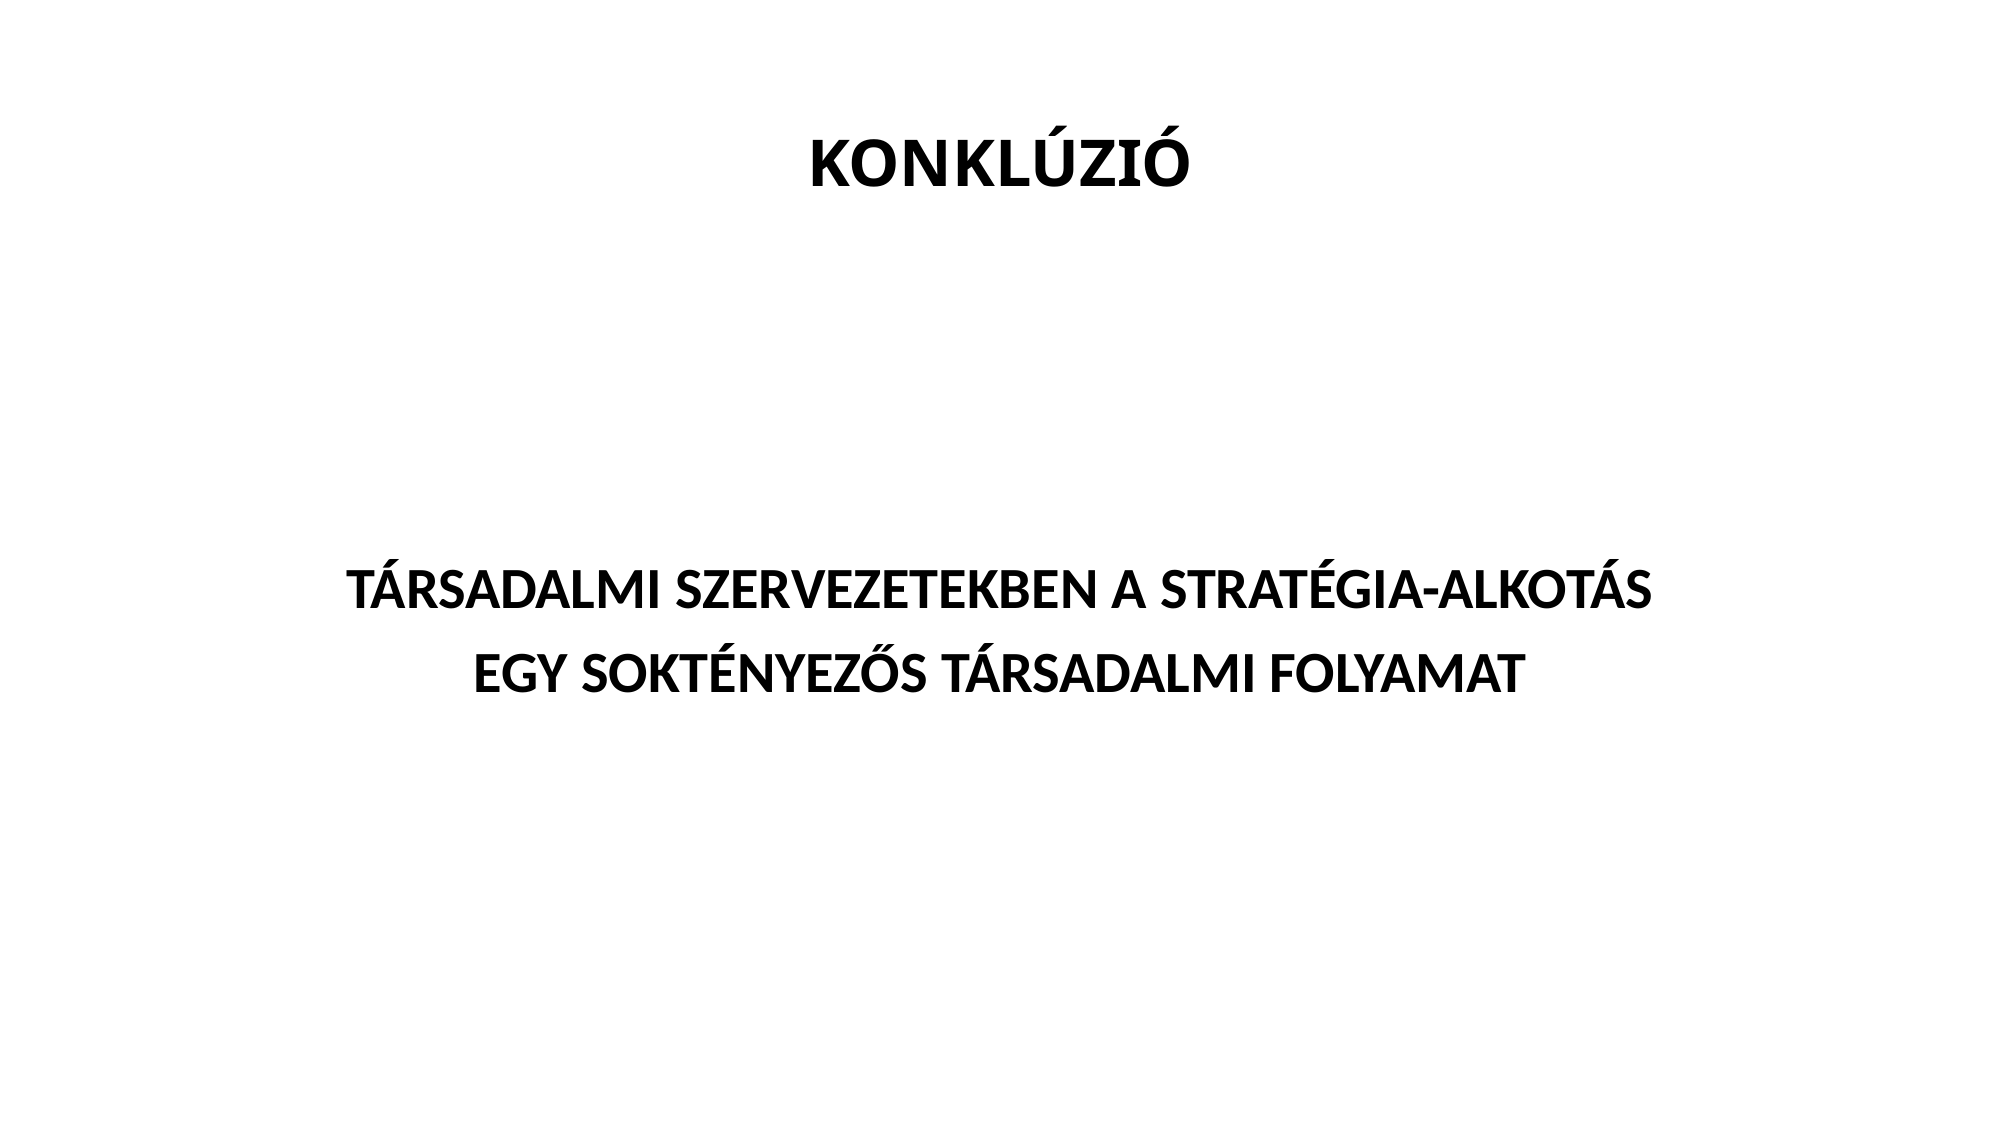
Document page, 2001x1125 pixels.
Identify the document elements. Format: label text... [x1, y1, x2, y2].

title KONKLÚZIÓ [137, 59, 1863, 278]
list TÁRSADALMI SZERVEZETEKBEN A STRATÉGIA-ALKOTÁS EGY SOKTÉNYEZŐS TÁRSADALMI FOLYAMAT [137, 299, 1863, 1014]
